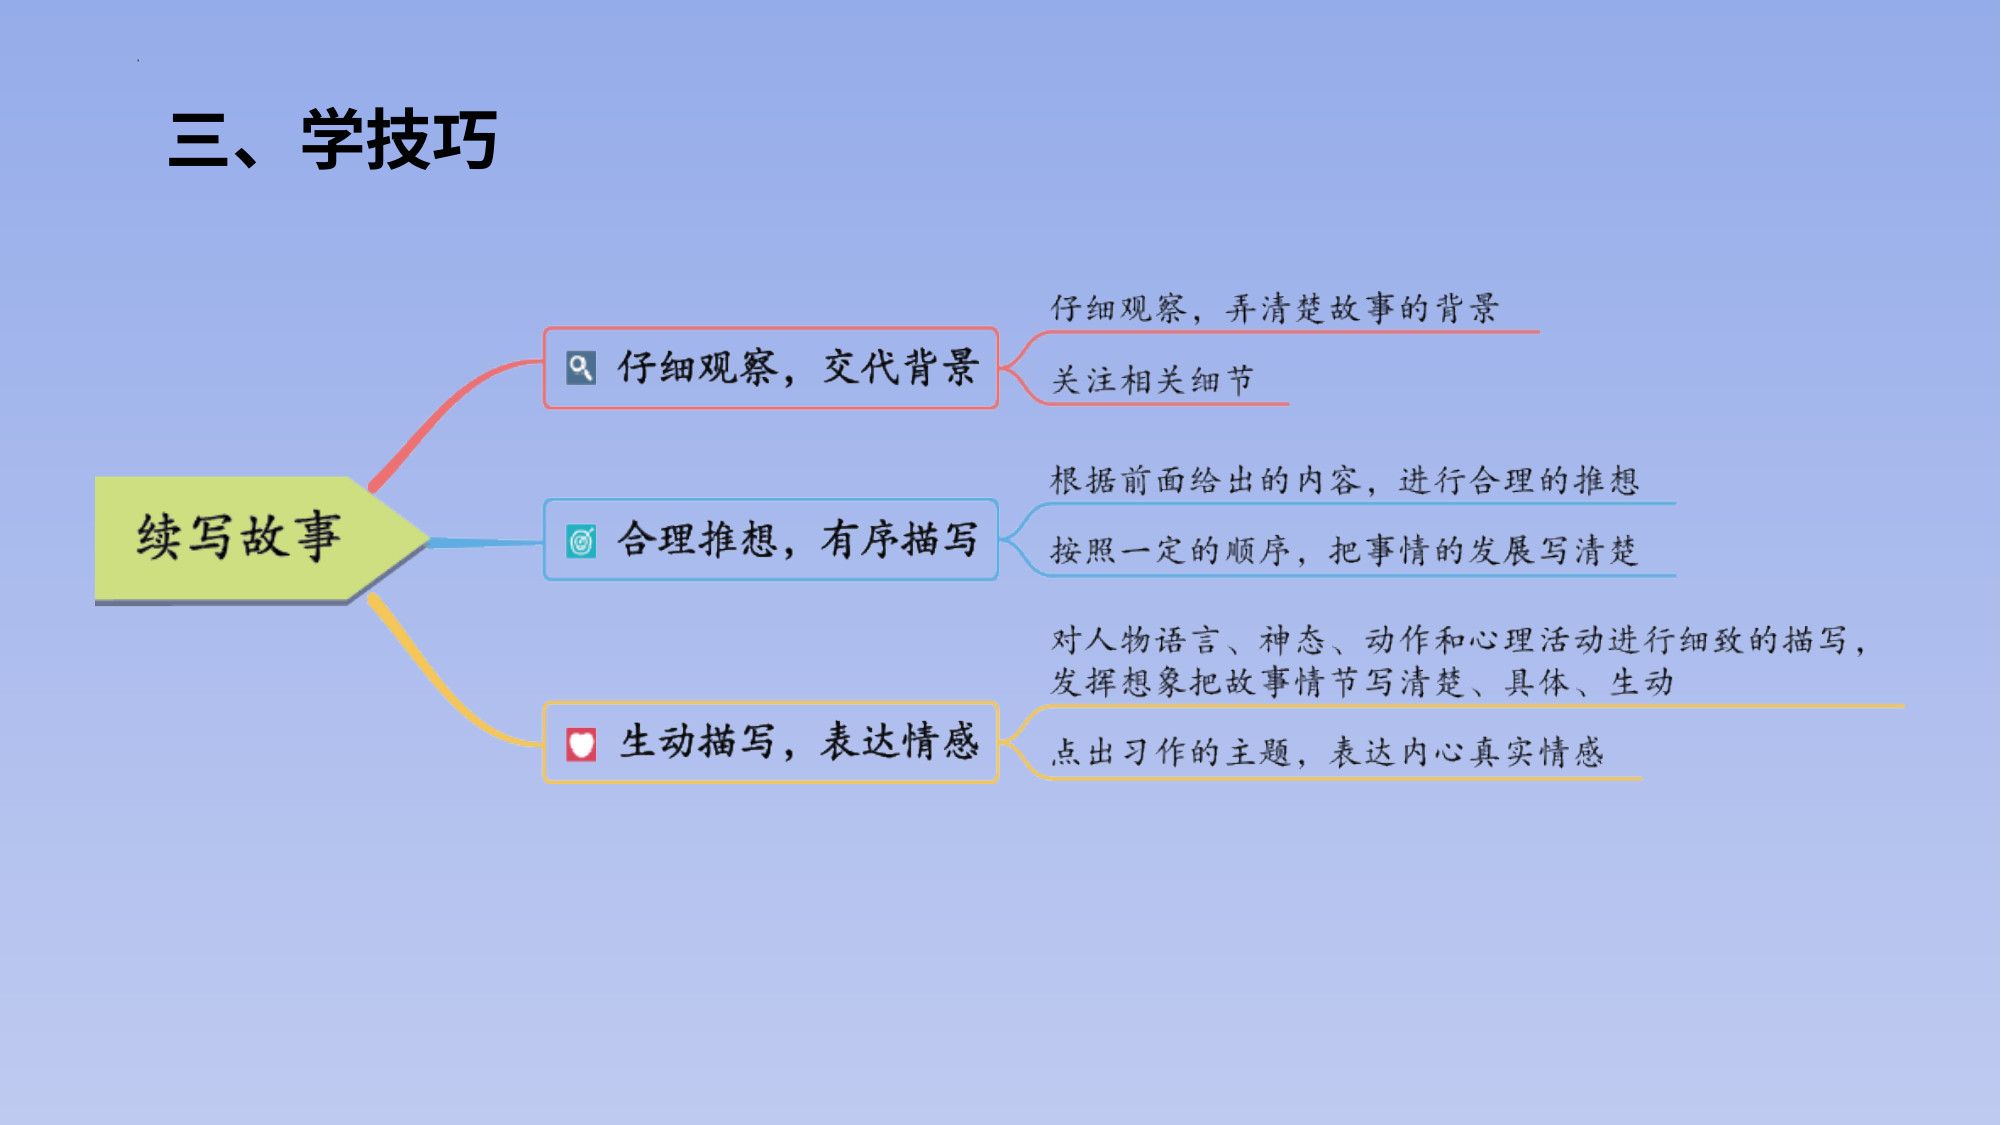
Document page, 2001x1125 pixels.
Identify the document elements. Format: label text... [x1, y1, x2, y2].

picture [95, 291, 1905, 784]
text_box 三、学技巧 [150, 90, 559, 185]
